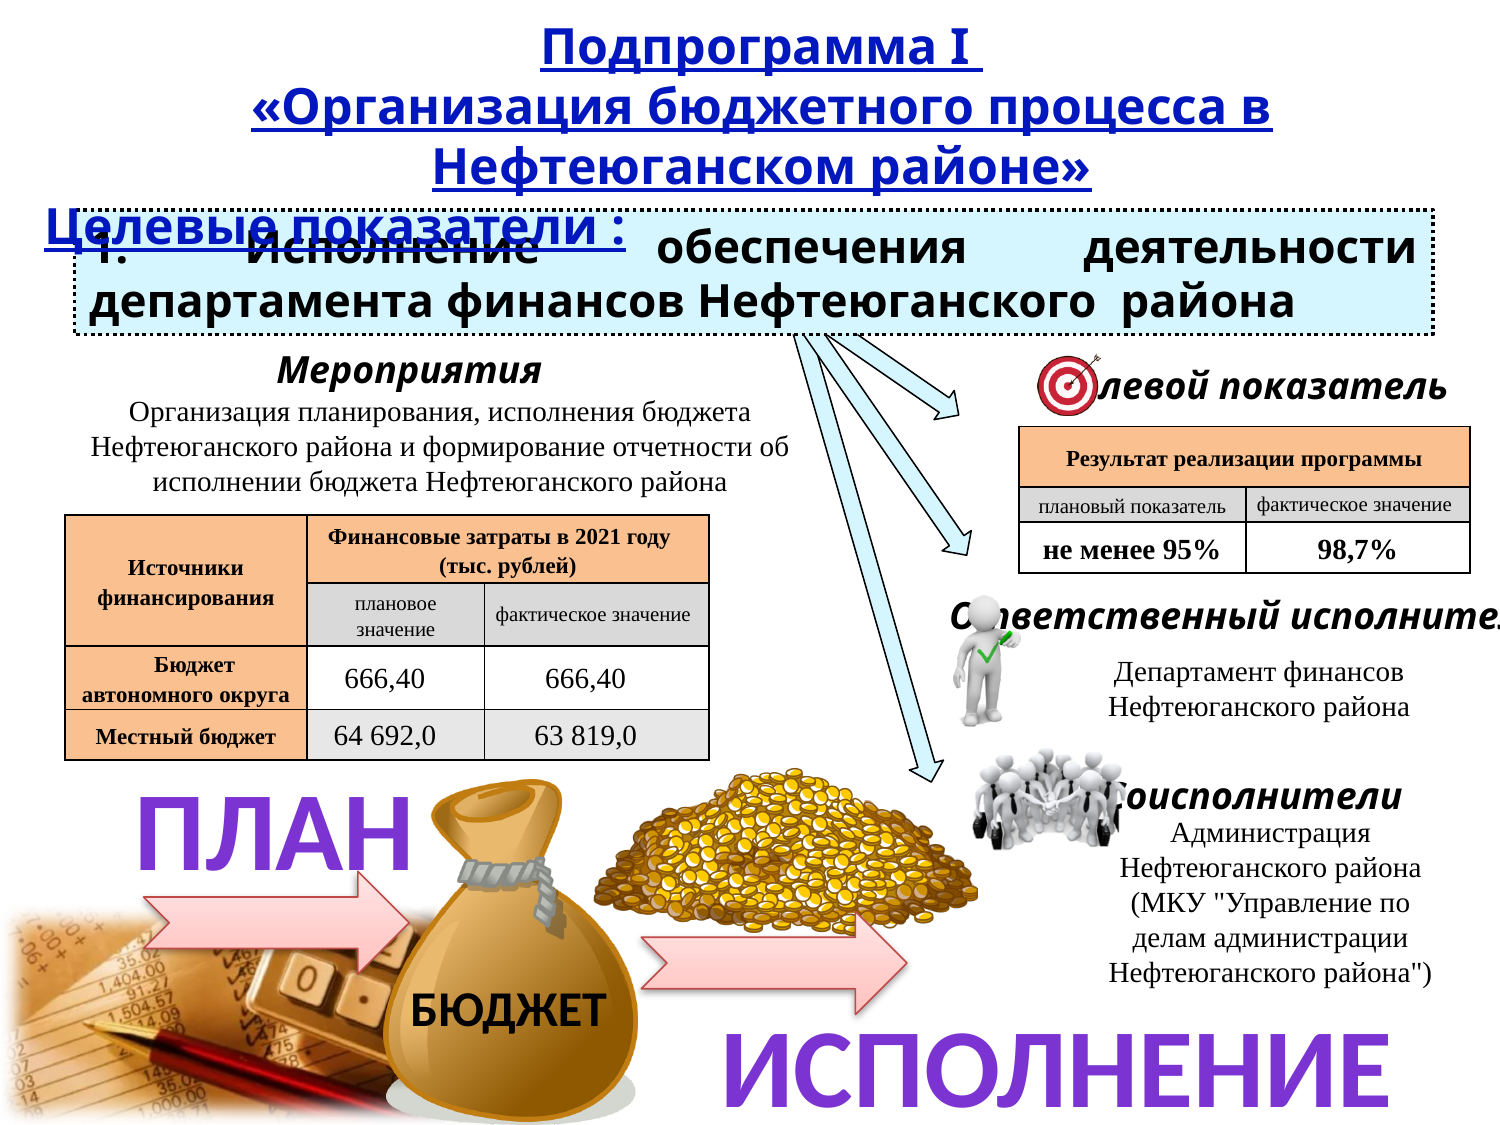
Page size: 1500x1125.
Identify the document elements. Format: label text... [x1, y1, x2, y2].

table_cell 63 819,0 [485, 710, 708, 759]
text_box [801, 335, 974, 558]
table_cell 98,7% [1247, 523, 1469, 572]
table_cell Местный бюджет [66, 710, 306, 759]
table_cell фактическое значение [1247, 488, 1469, 521]
table_cell фактическое значение [485, 584, 708, 645]
table_cell не менее 95% [1020, 523, 1245, 572]
table_cell 64 692,0 [308, 710, 484, 759]
text_box ПЛАН [119, 750, 431, 901]
table_cell 666,40 [308, 647, 484, 709]
text_box Соисполнители [1138, 764, 1418, 806]
text_box Департамент финансов Нефтеюганского района [1056, 644, 1462, 730]
picture [953, 595, 1021, 728]
text_box Мероприятия [261, 338, 558, 385]
picture [0, 737, 1134, 1125]
table_cell плановый показатель [1020, 488, 1245, 521]
table_cell плановое значение [308, 584, 484, 645]
text_box Администрация Нефтеюганского района (МКУ "Управление по делам администрации Нефтеюганского района") [1093, 806, 1448, 996]
table_header Источники финансирования [66, 516, 306, 645]
text_box [840, 487, 946, 762]
text_box [643, 949, 908, 1016]
text_box ИСПОЛНЕНИЕ [705, 987, 1409, 1125]
text_box Организация планирования, исполнения бюджета Нефтеюганского района и формирование отчетности об исполнении бюджета Нефтеюганского района [23, 385, 858, 505]
text_box Целевой показатель [1104, 355, 1464, 415]
table_cell 666,40 [485, 647, 708, 709]
text_box [823, 335, 961, 422]
table_header Результат реализации программы [1020, 427, 1469, 486]
text_box Ответственный исполнитель [934, 584, 1500, 644]
table_header Финансовые затраты в 2021 году (тыс. рублей) [308, 516, 708, 582]
text_box Подпрограмма I «Организация бюджетного процесса в Нефтеюганском районе» Целевые показатели : [29, 7, 1495, 262]
picture [1037, 353, 1101, 416]
text_box [791, 335, 829, 385]
text_box 1. Исполнение обеспечения деятельности департамента финансов Нефтеюганского района [74, 262, 1433, 335]
table_cell Бюджет автономного округа [66, 647, 306, 709]
